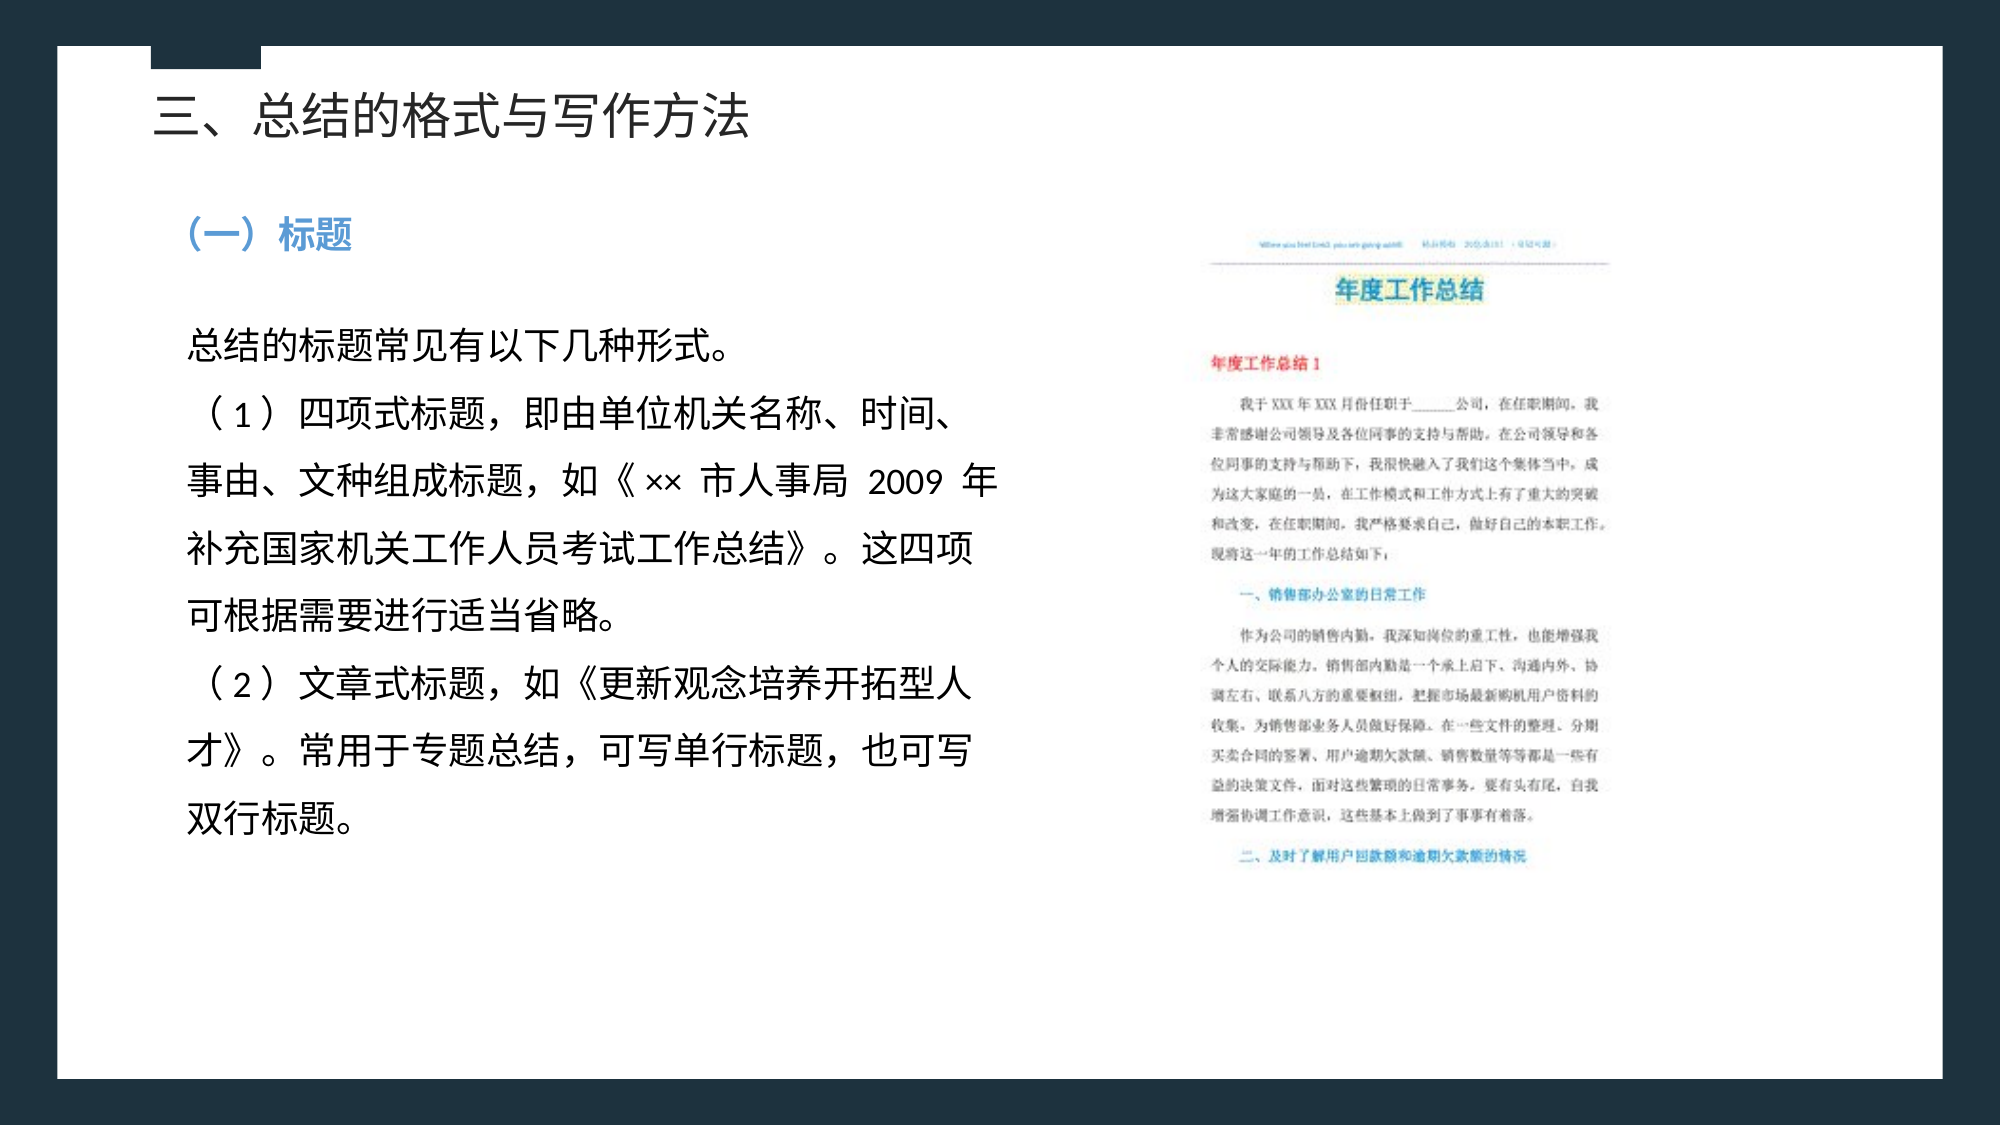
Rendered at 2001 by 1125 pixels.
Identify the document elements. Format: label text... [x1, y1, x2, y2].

text_box 总结的标题常见有以下几种形式。 （1）四项式标题，即由单位机关名称、时间、事由、文种组成标题，如《×× 市人事局 2009 年补充国家机关工作人员考试工作总结》。这四项可根据需要进行适当省略。 （2）文章式标题，如《更新观念培养开拓型人才》。常用于专题总结，可写单行标题，也可写双行标题。 [171, 292, 1014, 848]
picture [1124, 168, 1695, 977]
text_box 三、总结的格式与写作方法 [150, 77, 811, 152]
text_box （一）标题 [150, 181, 1124, 264]
